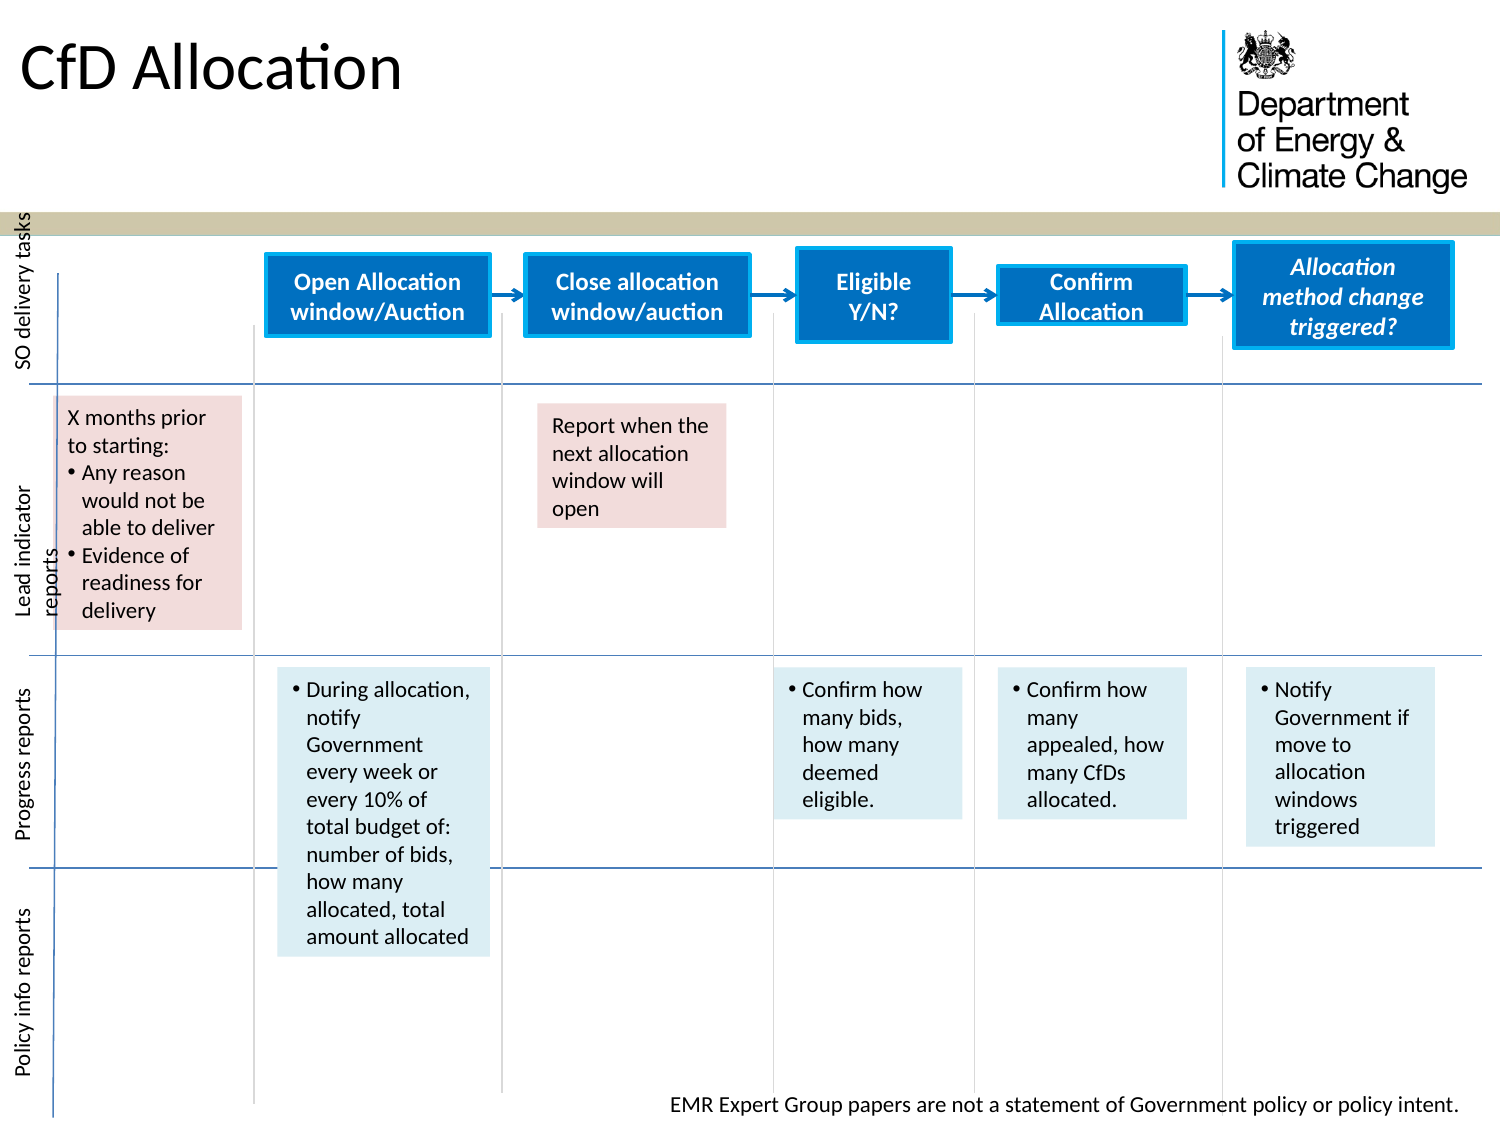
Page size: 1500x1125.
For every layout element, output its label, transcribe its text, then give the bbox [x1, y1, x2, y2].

text_box During allocation, notify Government every week or every 10% of total budget of: number of bids, how many allocated, total amount allocated [277, 876, 490, 957]
picture [58, 208, 1500, 236]
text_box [52, 663, 59, 867]
text_box Policy info reports [0, 856, 47, 1093]
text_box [52, 272, 59, 382]
picture [1222, 30, 1467, 194]
text_box Allocation method change triggered? [1232, 240, 1455, 350]
text_box SO delivery tasks [0, 160, 58, 386]
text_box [52, 391, 59, 654]
text_box During allocation, notify Government every week or every 10% of total budget of: number of bids, how many allocated, total amount allocated [277, 667, 490, 867]
text_box Confirm how many bids, how many deemed eligible. [778, 667, 963, 820]
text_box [52, 876, 59, 1118]
text_box EMR Expert Group papers are not a statement of Government policy or policy intent. [655, 1082, 1500, 1125]
text_box Open Allocation window/Auction [264, 252, 492, 338]
text_box Confirm Allocation [996, 264, 1188, 326]
text_box Confirm how many appealed, how many CfDs allocated. [997, 667, 1187, 820]
text_box Lead indicator reports [0, 407, 47, 632]
text_box Close allocation window/auction [523, 252, 752, 338]
text_box X months prior to starting: Any reason would not be able to deliver Evidence of readiness for delivery [63, 395, 242, 630]
text_box Eligible Y/N? [795, 246, 953, 344]
title CfD Allocation [5, 0, 715, 126]
text_box Progress reports [0, 670, 47, 856]
text_box Notify Government if move to allocation windows triggered [1246, 667, 1435, 847]
text_box Report when the next allocation window will open [537, 403, 727, 528]
